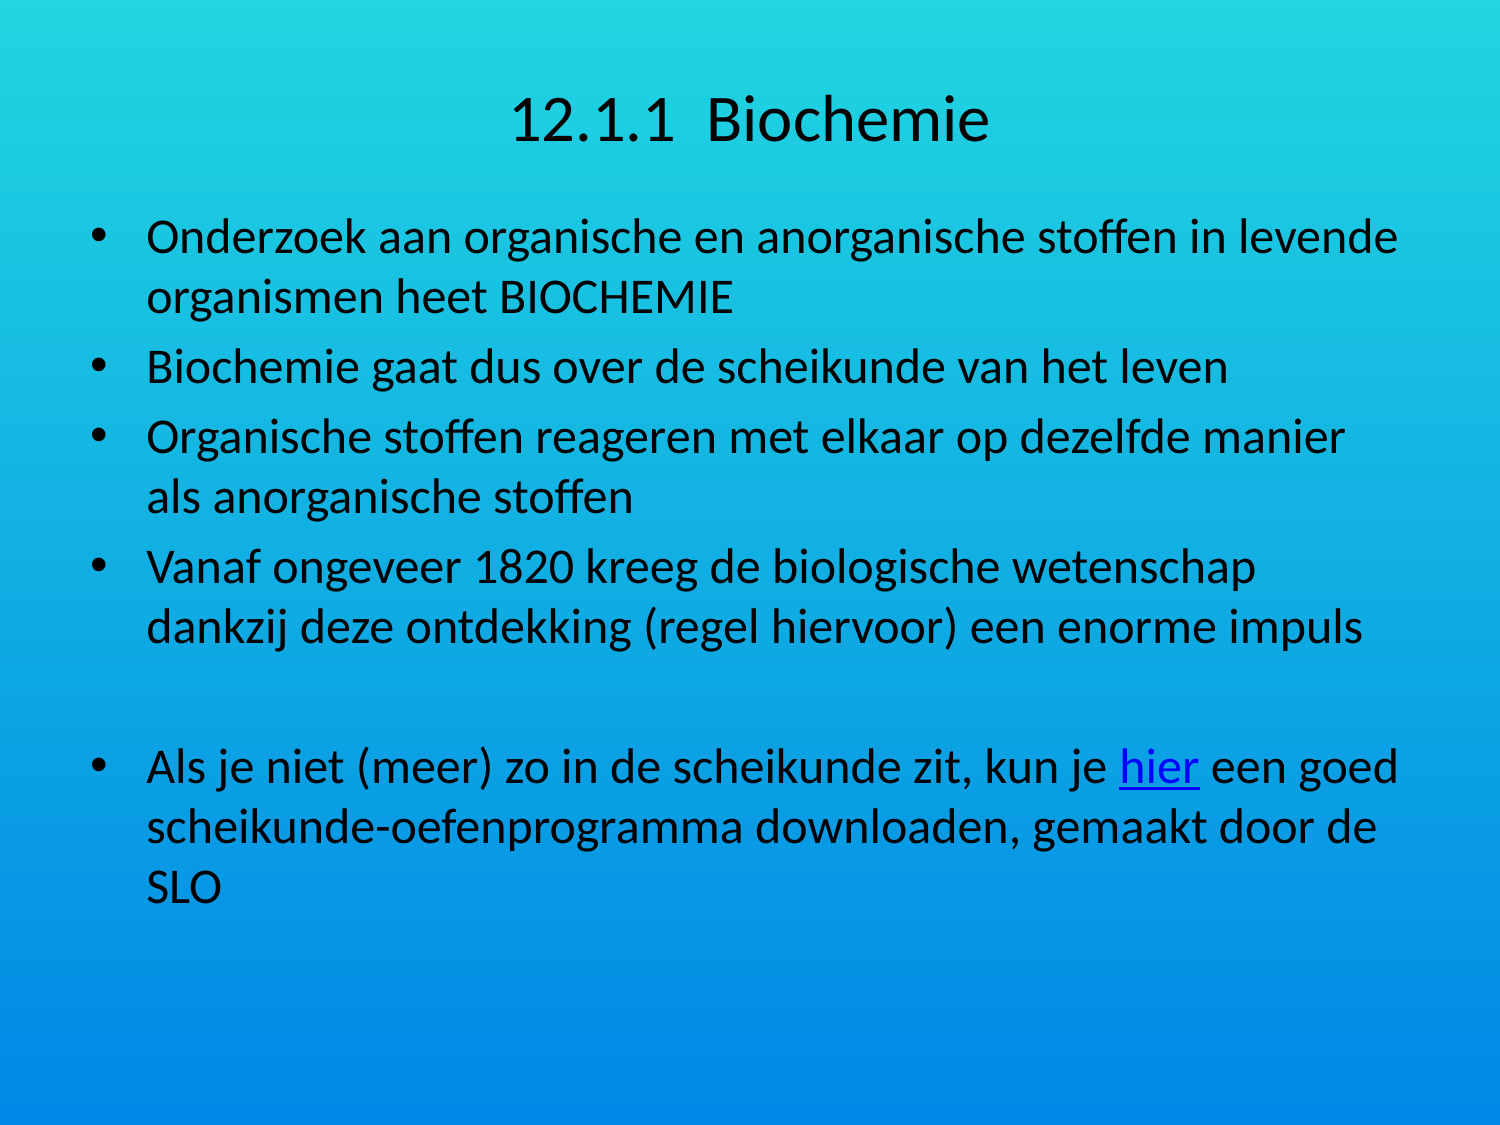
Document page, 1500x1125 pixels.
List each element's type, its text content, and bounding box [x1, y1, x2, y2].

list Onderzoek aan organische en anorganische stoffen in levende organismen heet BIOCHEMIE Biochemie gaat dus over de scheikunde van het leven Organische stoffen reageren met elkaar op dezelfde manier als anorganische stoffen Vanaf ongeveer 1820 kreeg de biologische wetenschap dankzij deze ontdekking (regel hiervoor) een enorme impuls Als je niet (meer) zo in de scheikunde zit, kun je hier een goed scheikunde-oefenprogramma downloaden, gemaakt door de SLO [75, 196, 1425, 1047]
title 12.1.1 Biochemie [75, 45, 1425, 185]
